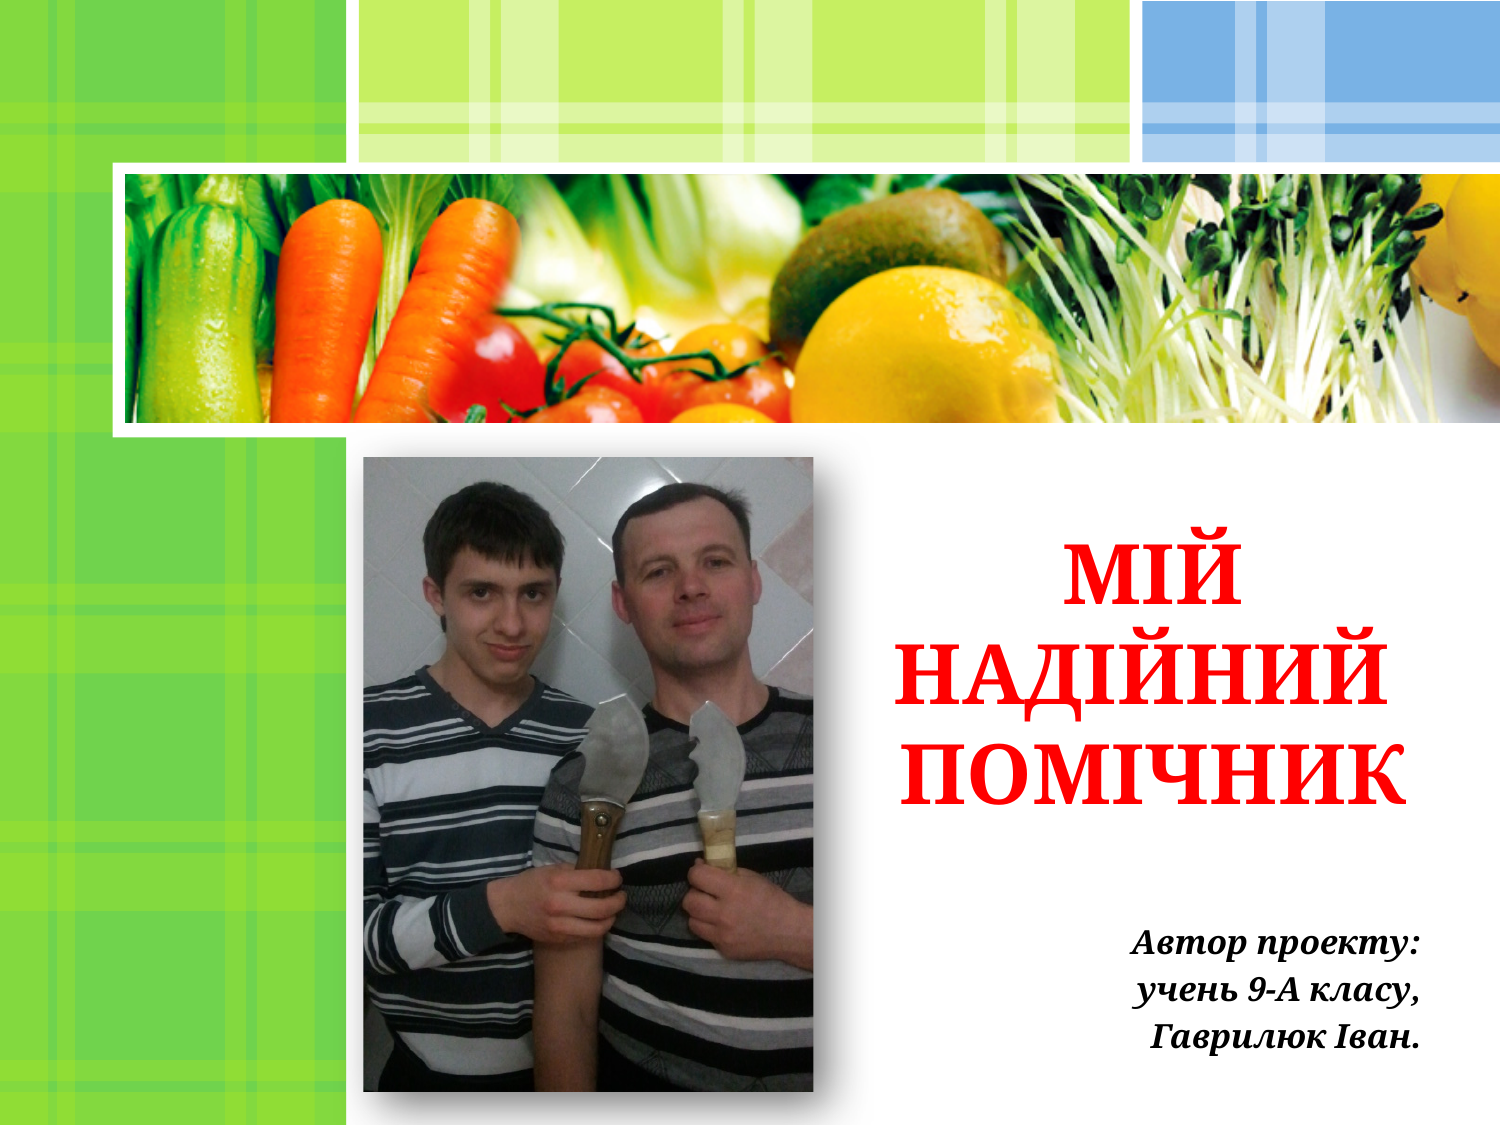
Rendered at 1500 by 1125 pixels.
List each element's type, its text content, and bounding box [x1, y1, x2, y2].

subtitle Автор проекту: учень 9-А класу, Гаврилюк Іван. [841, 913, 1437, 1125]
picture [362, 456, 814, 1093]
picture [125, 174, 1500, 423]
title МІЙ НАДІЙНИЙ ПОМІЧНИК [861, 550, 1500, 793]
